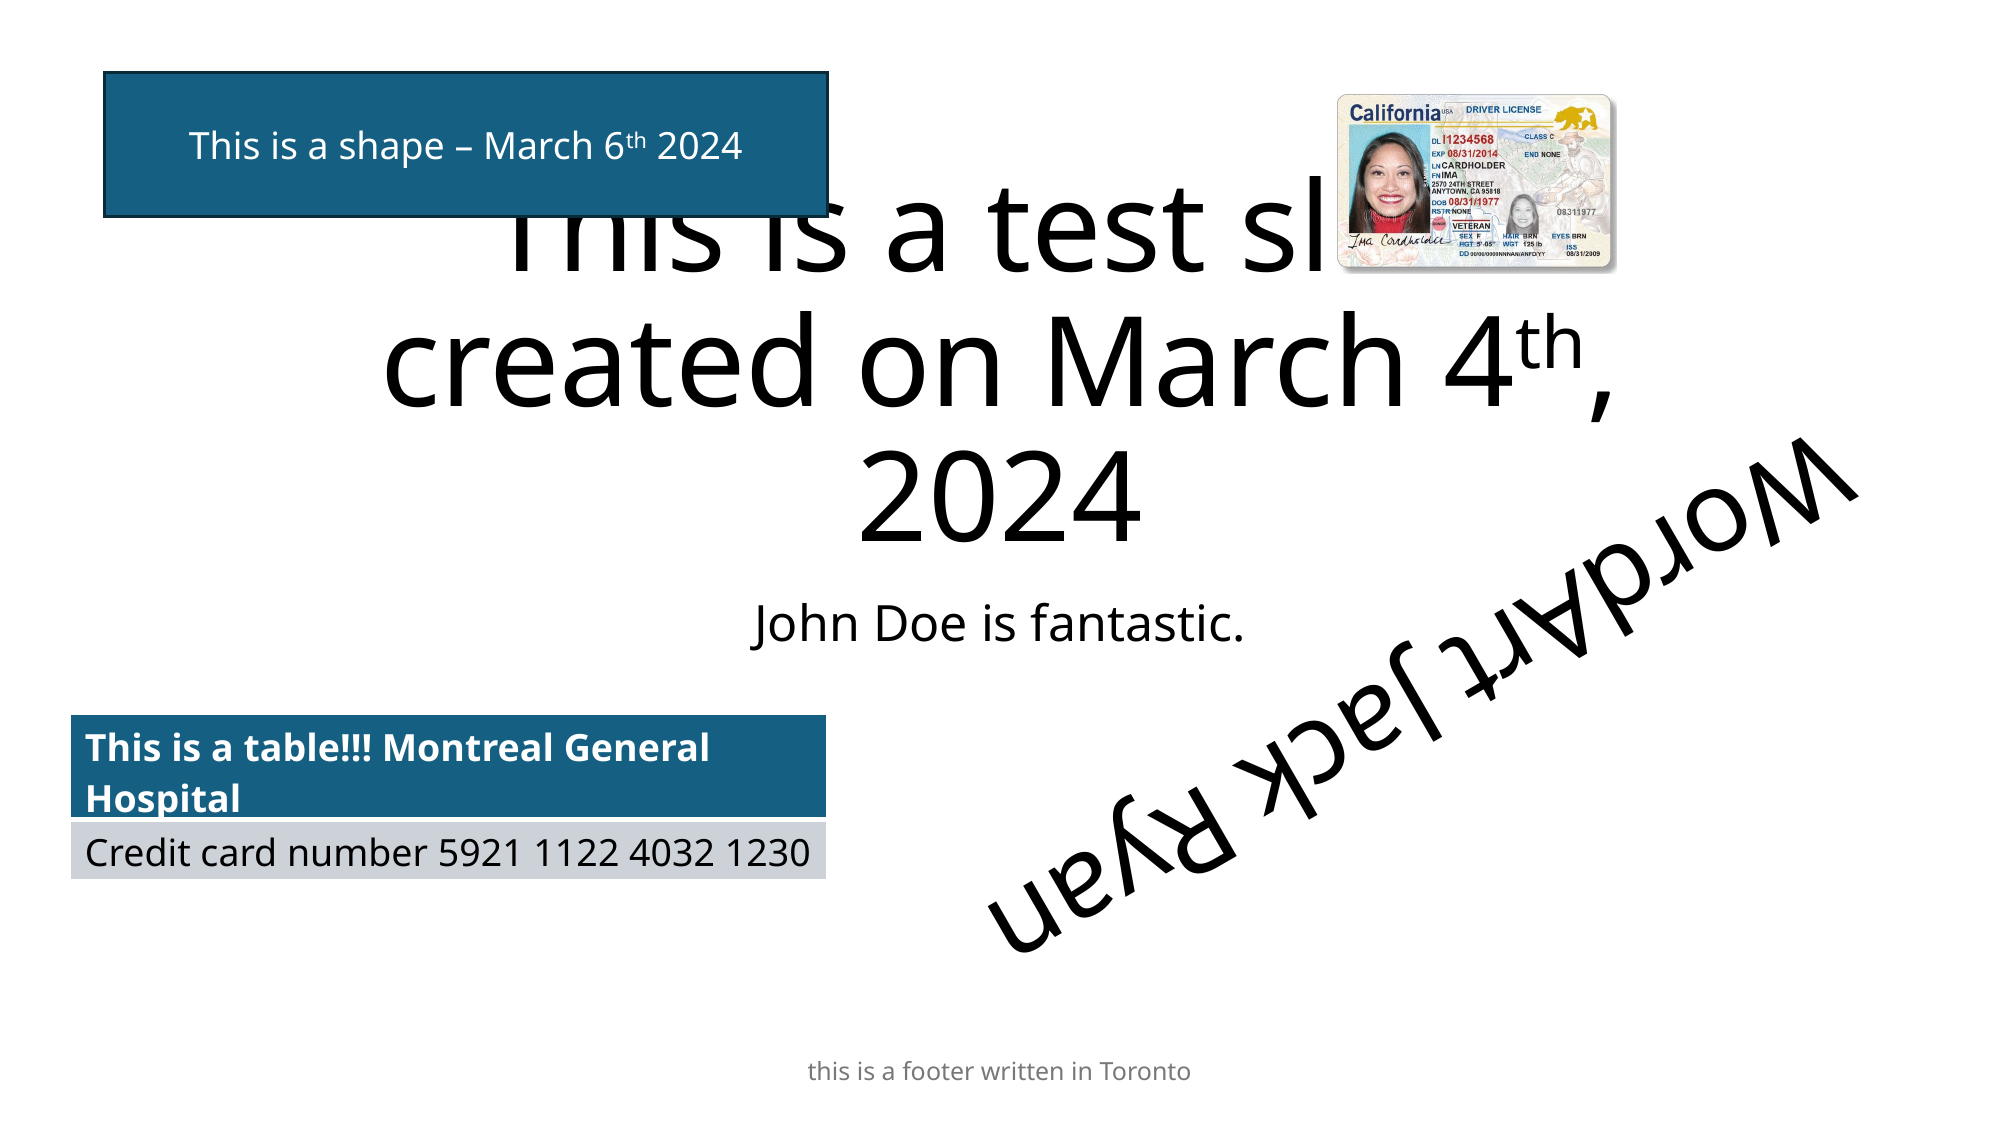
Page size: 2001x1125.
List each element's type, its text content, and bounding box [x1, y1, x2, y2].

table_header This is a table!!! Montreal General Hospital [71, 715, 826, 829]
footer this is a footer written in Toronto [662, 1042, 1338, 1103]
table_cell Credit card number 5921 1122 4032 1230 [71, 834, 826, 897]
subtitle John Doe is fantastic. [1305, 606, 1750, 863]
picture [1336, 94, 1618, 274]
title This is a test slide created on March 4th, 2024 [249, 184, 1750, 576]
subtitle John Doe is fantastic. [249, 590, 1474, 863]
text_box WordArt Jack Ryan [952, 392, 1893, 1023]
text_box This is a shape – March 6th 2024 [103, 71, 829, 218]
